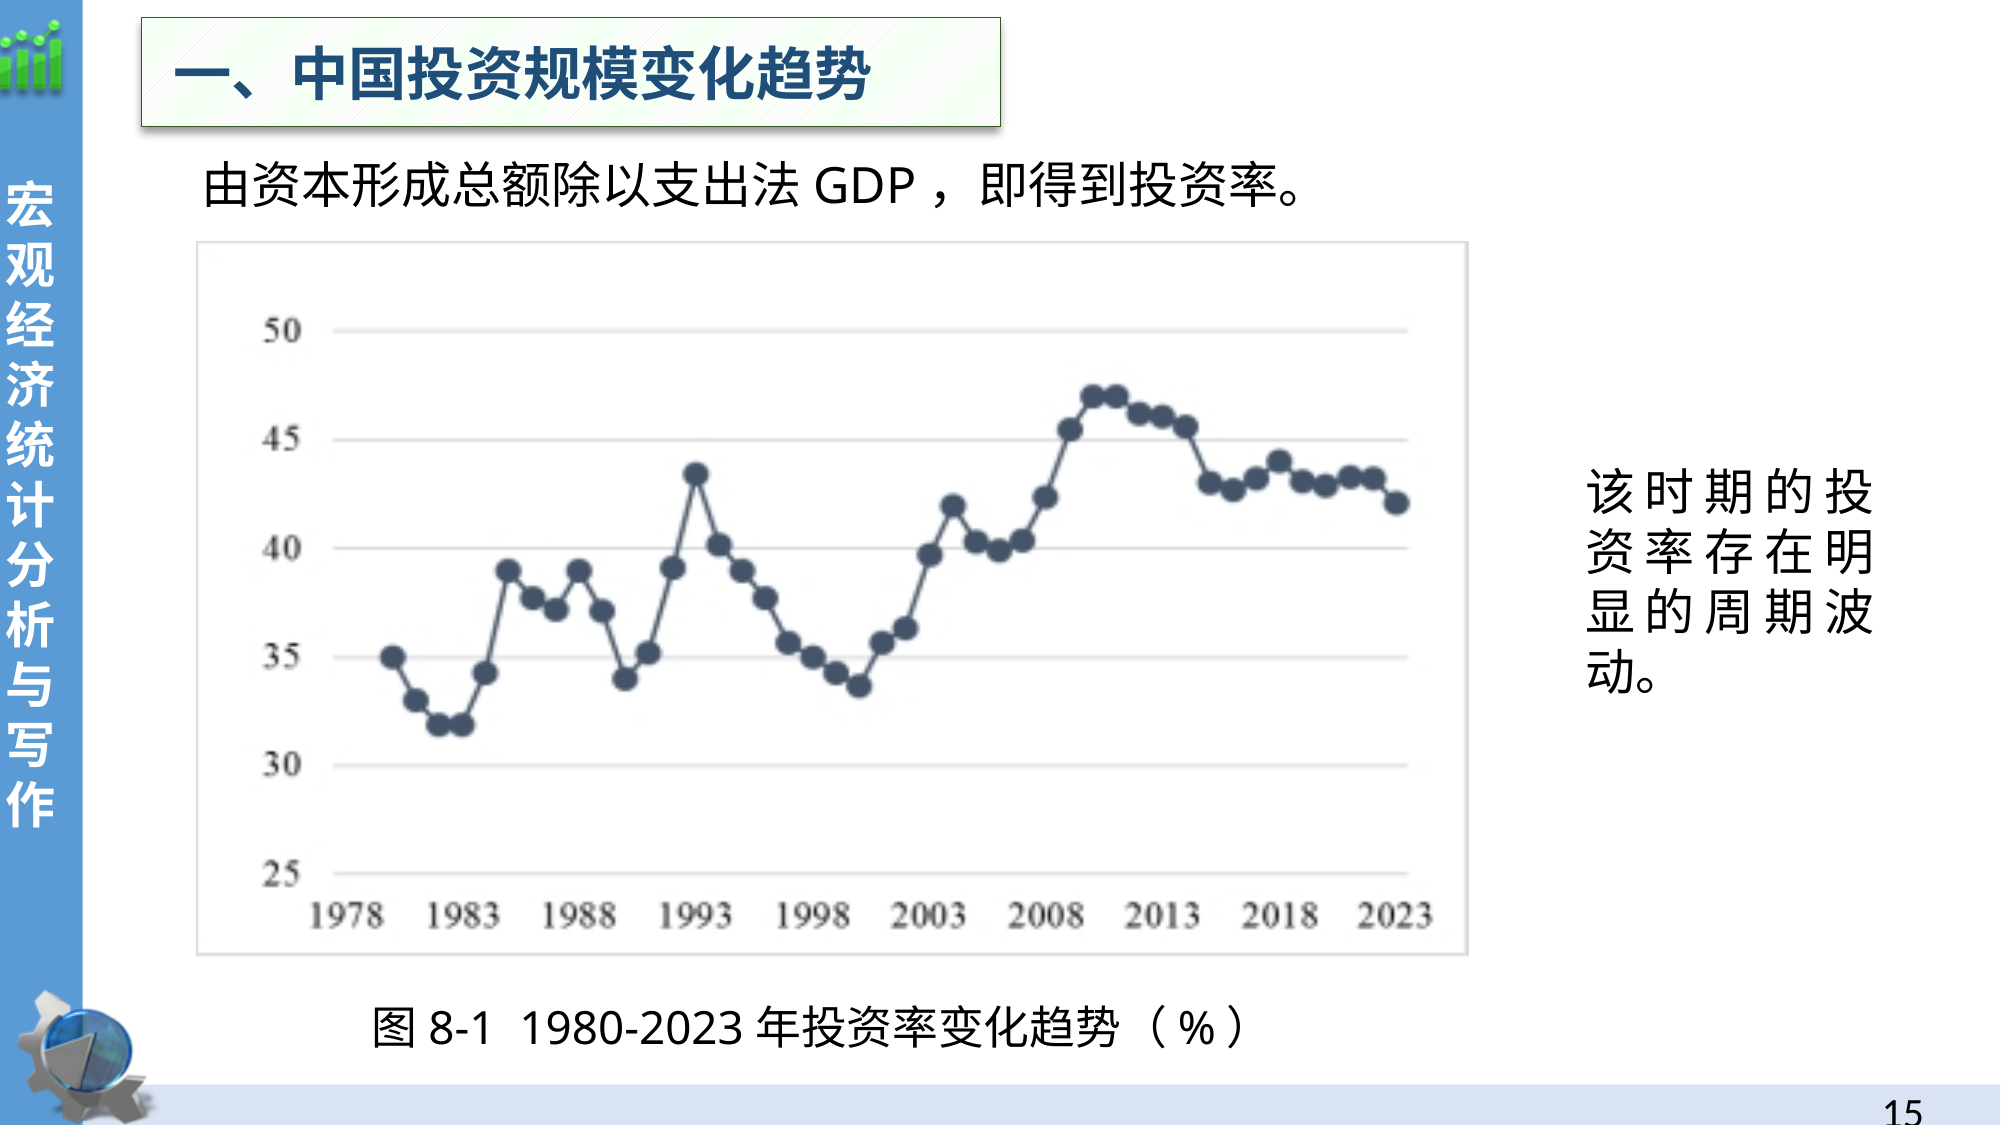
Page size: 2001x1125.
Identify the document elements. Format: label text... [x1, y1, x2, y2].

text_box 图8-1 1980-2023年投资率变化趋势（%） [335, 991, 1309, 1062]
text_box 一、中国投资规模变化趋势 [141, 17, 1000, 127]
text_box 14 [1786, 1085, 1940, 1125]
text_box 该时期的投资率存在明显的周期波动。 [1570, 453, 1890, 709]
text_box 由资本形成总额除以支出法GDP，即得到投资率。 [186, 146, 1458, 222]
picture [0, 0, 2001, 1125]
